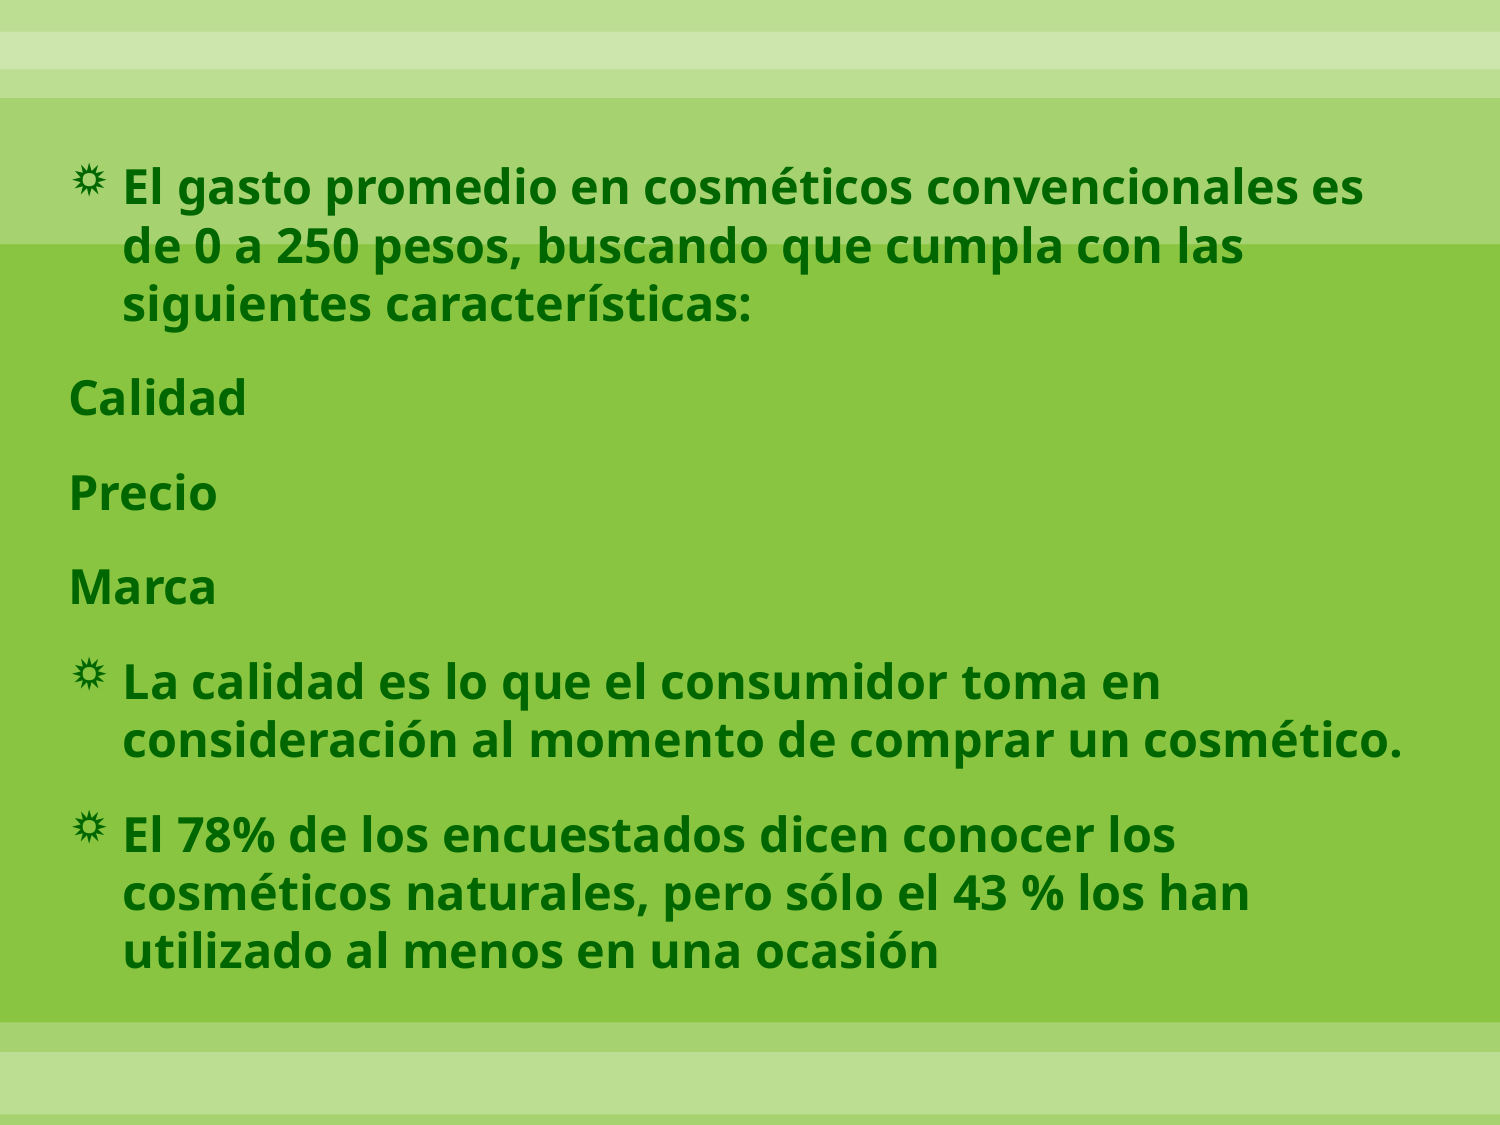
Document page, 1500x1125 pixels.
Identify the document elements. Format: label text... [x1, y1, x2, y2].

picture [0, 0, 1500, 1125]
list El gasto promedio en cosméticos convencionales es de 0 a 250 pesos, buscando que cumpla con las siguientes características: Calidad Precio Marca La calidad es lo que el consumidor toma en consideración al momento de comprar un cosmético. El 78% de los encuestados dicen conocer los cosméticos naturales, pero sólo el 43 % los han utilizado al menos en una ocasión [53, 54, 1425, 1035]
